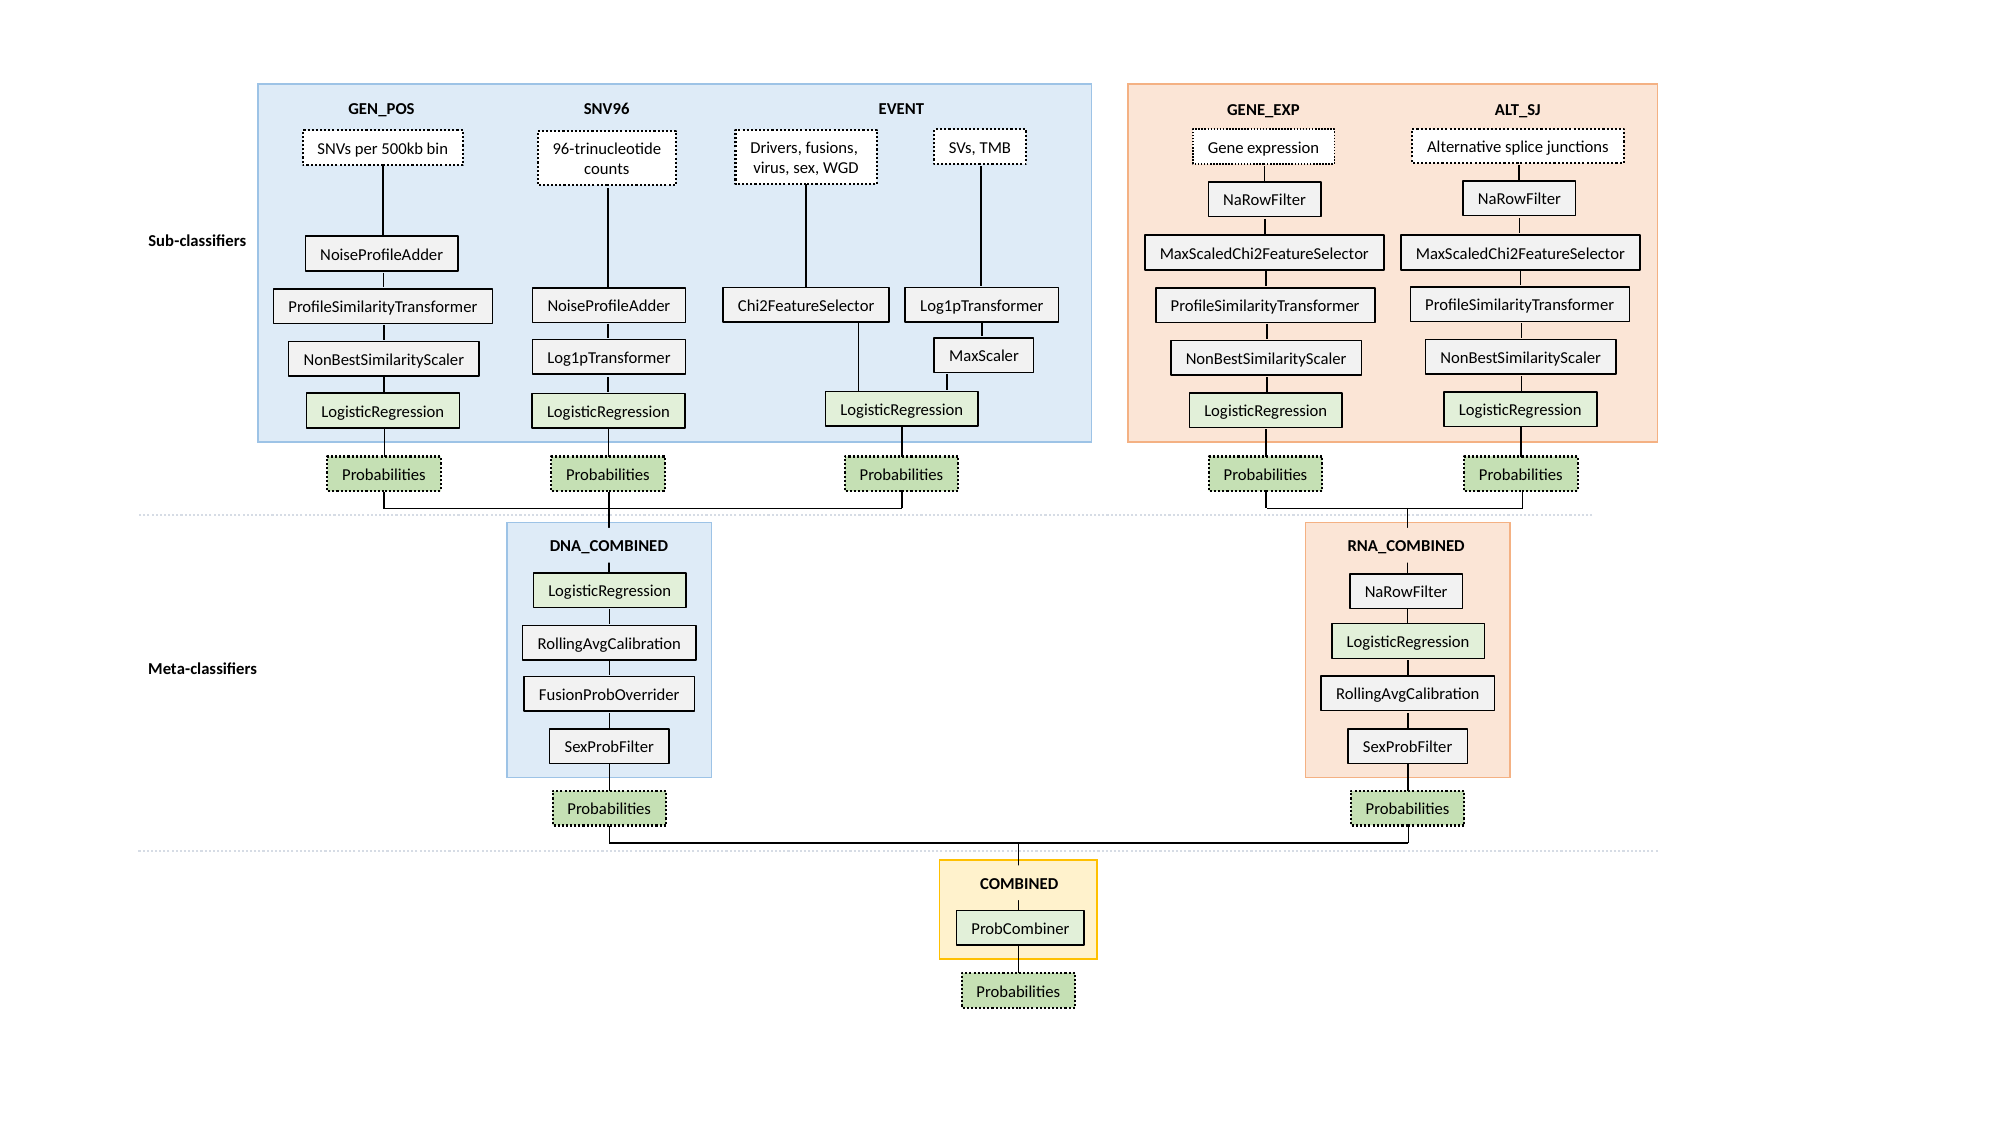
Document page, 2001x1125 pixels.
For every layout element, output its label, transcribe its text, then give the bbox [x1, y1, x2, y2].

text_box Probabilities [1208, 456, 1323, 492]
text_box [939, 859, 1018, 960]
text_box ProfileSimilarityTransformer [1155, 287, 1375, 323]
text_box NaRowFilter [1350, 573, 1463, 609]
text_box ALT_SJ [1480, 91, 1556, 126]
text_box Gene expression [1193, 129, 1335, 164]
text_box EVENT [863, 90, 940, 126]
text_box RollingAvgCalibration [522, 625, 696, 661]
text_box LogisticRegression [533, 572, 687, 608]
text_box Probabilities [552, 790, 667, 826]
text_box Probabilities [551, 456, 665, 492]
text_box SNVs per 500kb bin [302, 130, 464, 166]
text_box [257, 83, 1093, 443]
text_box Probabilities [1464, 456, 1578, 492]
text_box SVs, TMB [934, 129, 1027, 165]
text_box LogisticRegression [1331, 623, 1485, 659]
text_box LogisticRegression [825, 391, 979, 427]
text_box SNV96 [568, 90, 645, 126]
text_box MaxScaledChi2FeatureSelector [1144, 235, 1384, 270]
text_box GEN_POS [333, 90, 430, 126]
text_box Sub-classifiers [133, 222, 262, 258]
text_box LogisticRegression [1444, 391, 1597, 427]
text_box COMBINED [965, 865, 1018, 901]
text_box LogisticRegression [1189, 392, 1343, 428]
text_box [1019, 859, 1098, 960]
text_box [1304, 522, 1511, 779]
text_box RNA_COMBINED [1332, 527, 1407, 563]
text_box SexProbFilter [1348, 728, 1468, 764]
text_box Log1pTransformer [532, 339, 686, 375]
text_box NoiseProfileAdder [532, 287, 686, 323]
text_box Meta-classifiers [133, 650, 273, 685]
text_box [506, 522, 713, 779]
text_box FusionProbOverrider [524, 676, 695, 712]
text_box Log1pTransformer [905, 287, 1059, 322]
text_box Chi2FeatureSelector [723, 287, 890, 322]
text_box LogisticRegression [306, 393, 460, 428]
text_box NaRowFilter [1208, 181, 1322, 217]
text_box 96-trinucleotide counts [537, 130, 677, 186]
text_box ProfileSimilarityTransformer [1410, 286, 1630, 322]
text_box COMBINED [1019, 865, 1074, 901]
text_box Probabilities [1350, 790, 1465, 826]
text_box ProfileSimilarityTransformer [273, 288, 493, 324]
text_box Alternative splice junctions [1412, 128, 1624, 164]
text_box SexProbFilter [549, 728, 669, 764]
text_box NonBestSimilarityScaler [288, 341, 480, 377]
text_box NaRowFilter [1462, 180, 1576, 216]
text_box RollingAvgCalibration [1321, 676, 1495, 711]
text_box ProbCombiner [956, 910, 1085, 946]
text_box GENE_EXP [1212, 91, 1316, 126]
text_box RNA_COMBINED [1408, 527, 1480, 563]
text_box Probabilities [961, 972, 1076, 1008]
text_box Probabilities [844, 456, 959, 492]
text_box MaxScaledChi2FeatureSelector [1400, 235, 1640, 270]
text_box Probabilities [327, 456, 441, 492]
text_box Drivers, fusions, virus, sex, WGD [735, 129, 877, 185]
text_box NonBestSimilarityScaler [1170, 340, 1362, 376]
text_box DNA_COMBINED [609, 527, 684, 563]
text_box NoiseProfileAdder [305, 236, 459, 271]
text_box LogisticRegression [532, 393, 685, 429]
text_box [1127, 83, 1659, 443]
text_box MaxScaler [934, 337, 1034, 373]
text_box NonBestSimilarityScaler [1425, 339, 1616, 375]
text_box DNA_COMBINED [534, 527, 608, 563]
